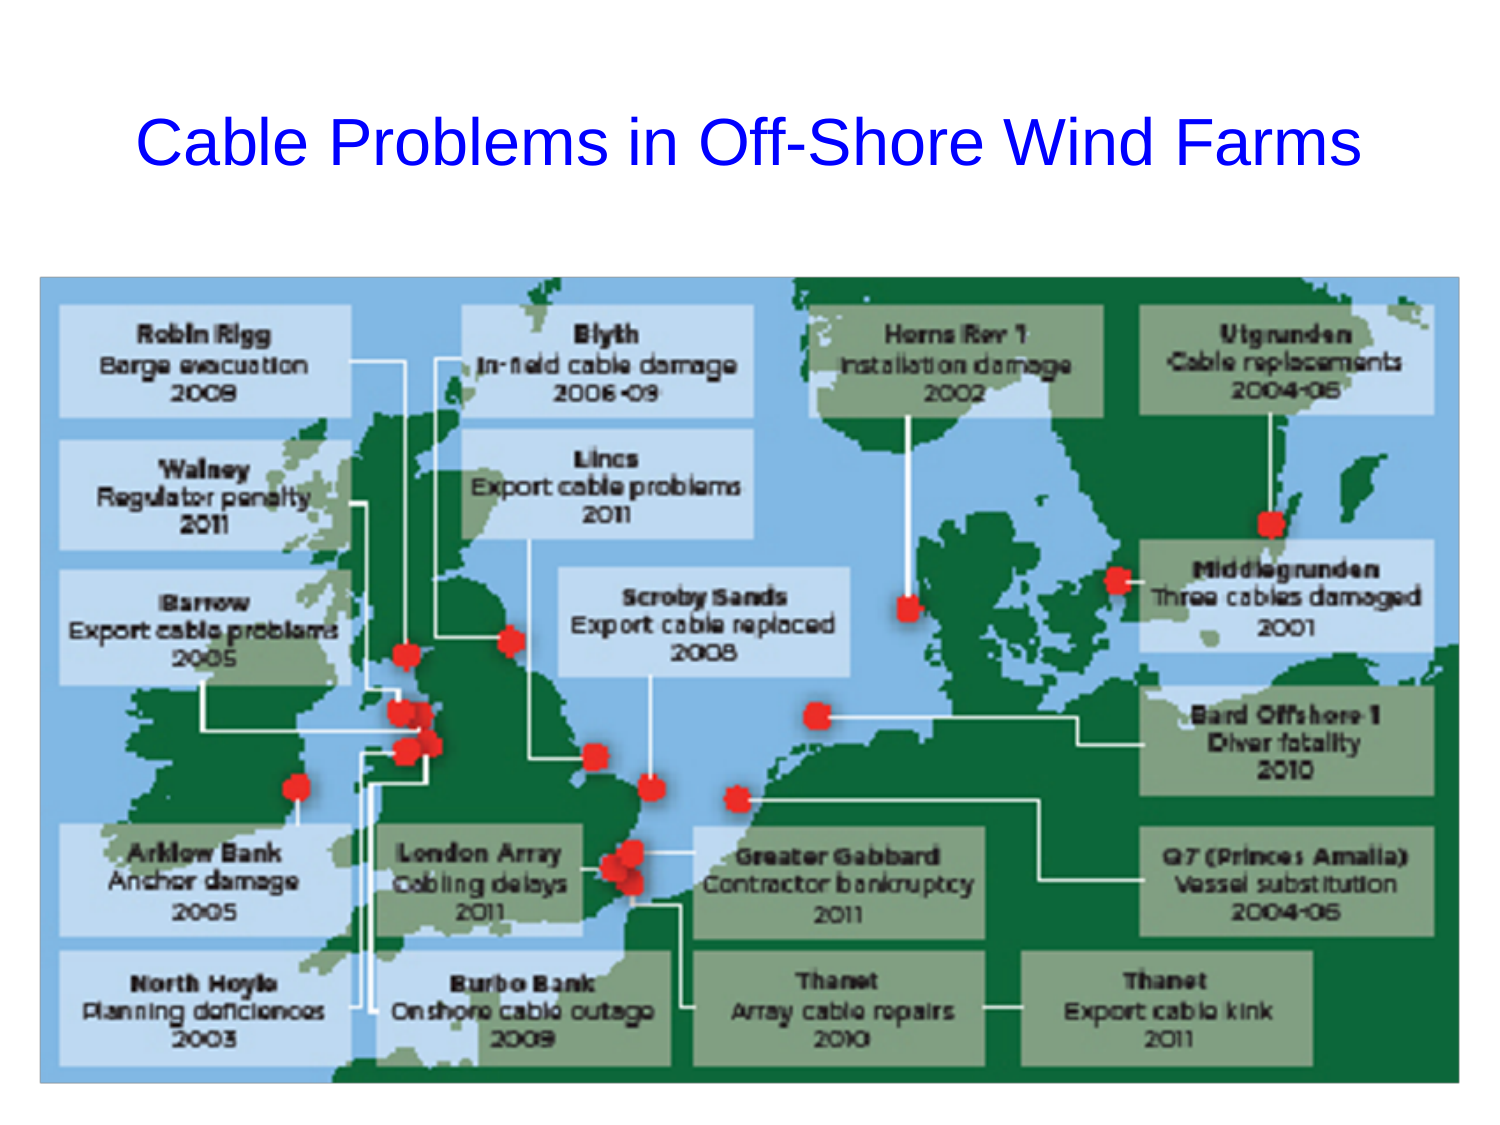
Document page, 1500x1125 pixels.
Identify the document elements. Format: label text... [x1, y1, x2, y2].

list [37, 274, 1463, 1088]
title Cable Problems in Off-Shore Wind Farms [74, 44, 1426, 233]
